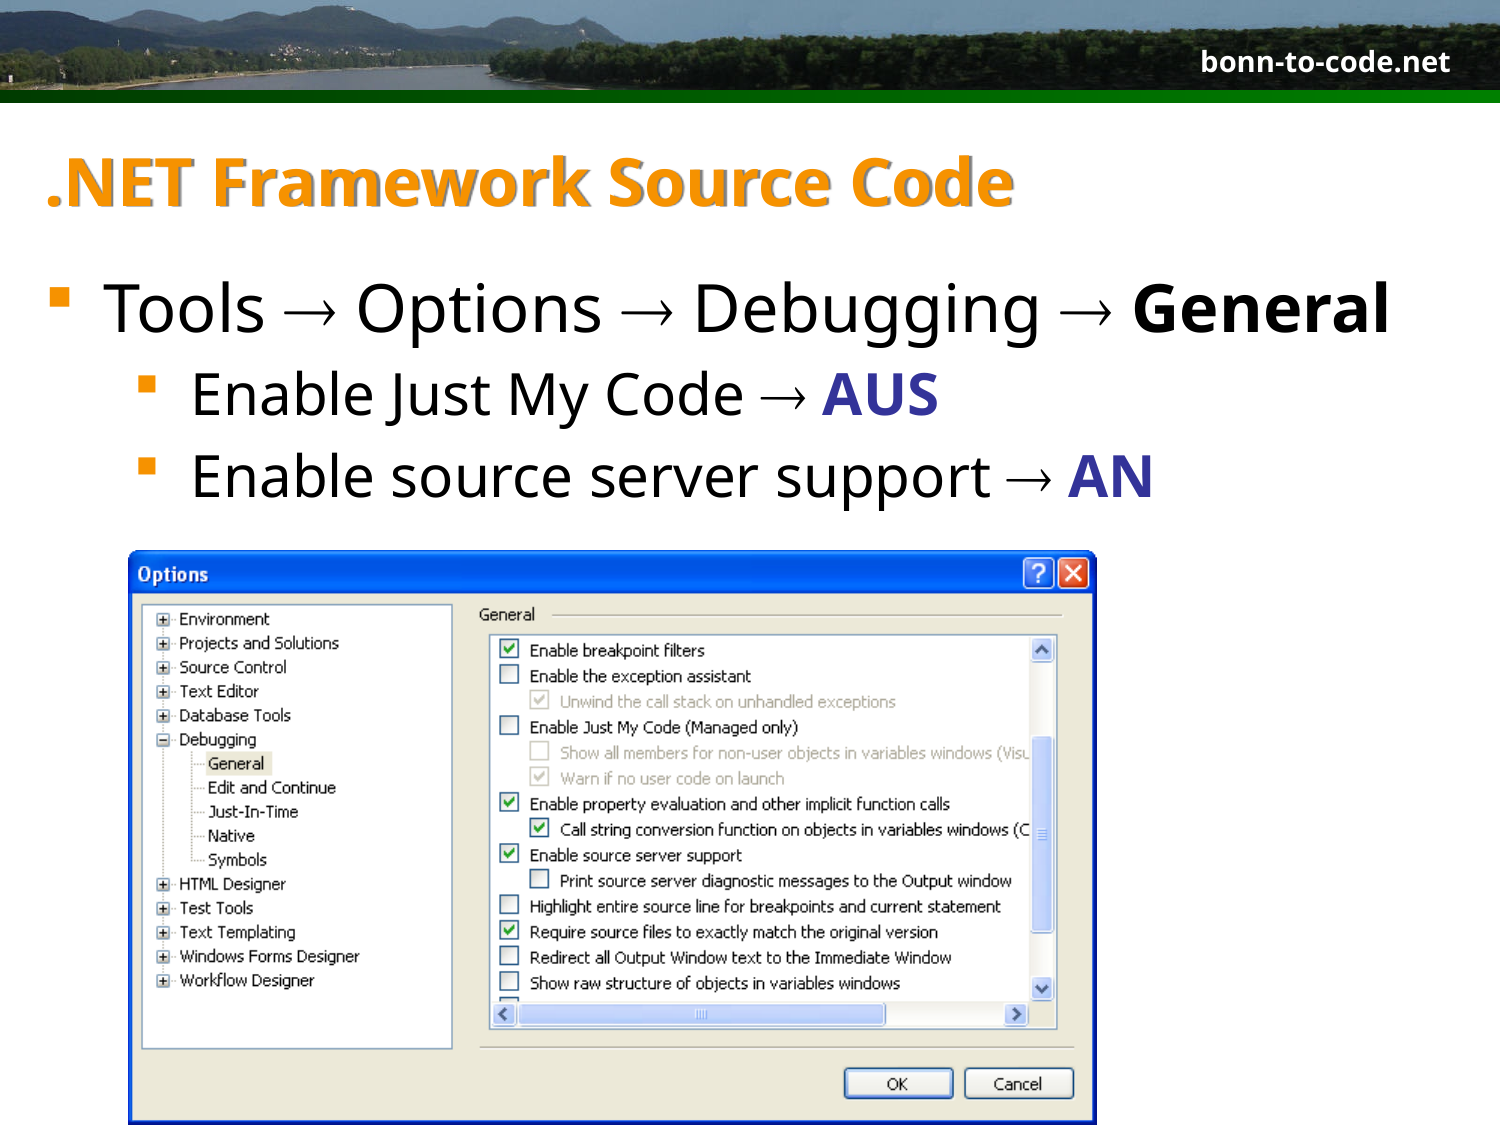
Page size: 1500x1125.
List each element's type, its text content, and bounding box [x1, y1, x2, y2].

picture [128, 550, 1098, 1125]
list Tools  Options  Debugging  General Enable Just My Code  AUS Enable source server support  AN [29, 257, 1471, 1114]
title .NET Framework Source Code [29, 101, 1471, 257]
picture [0, 0, 1500, 90]
